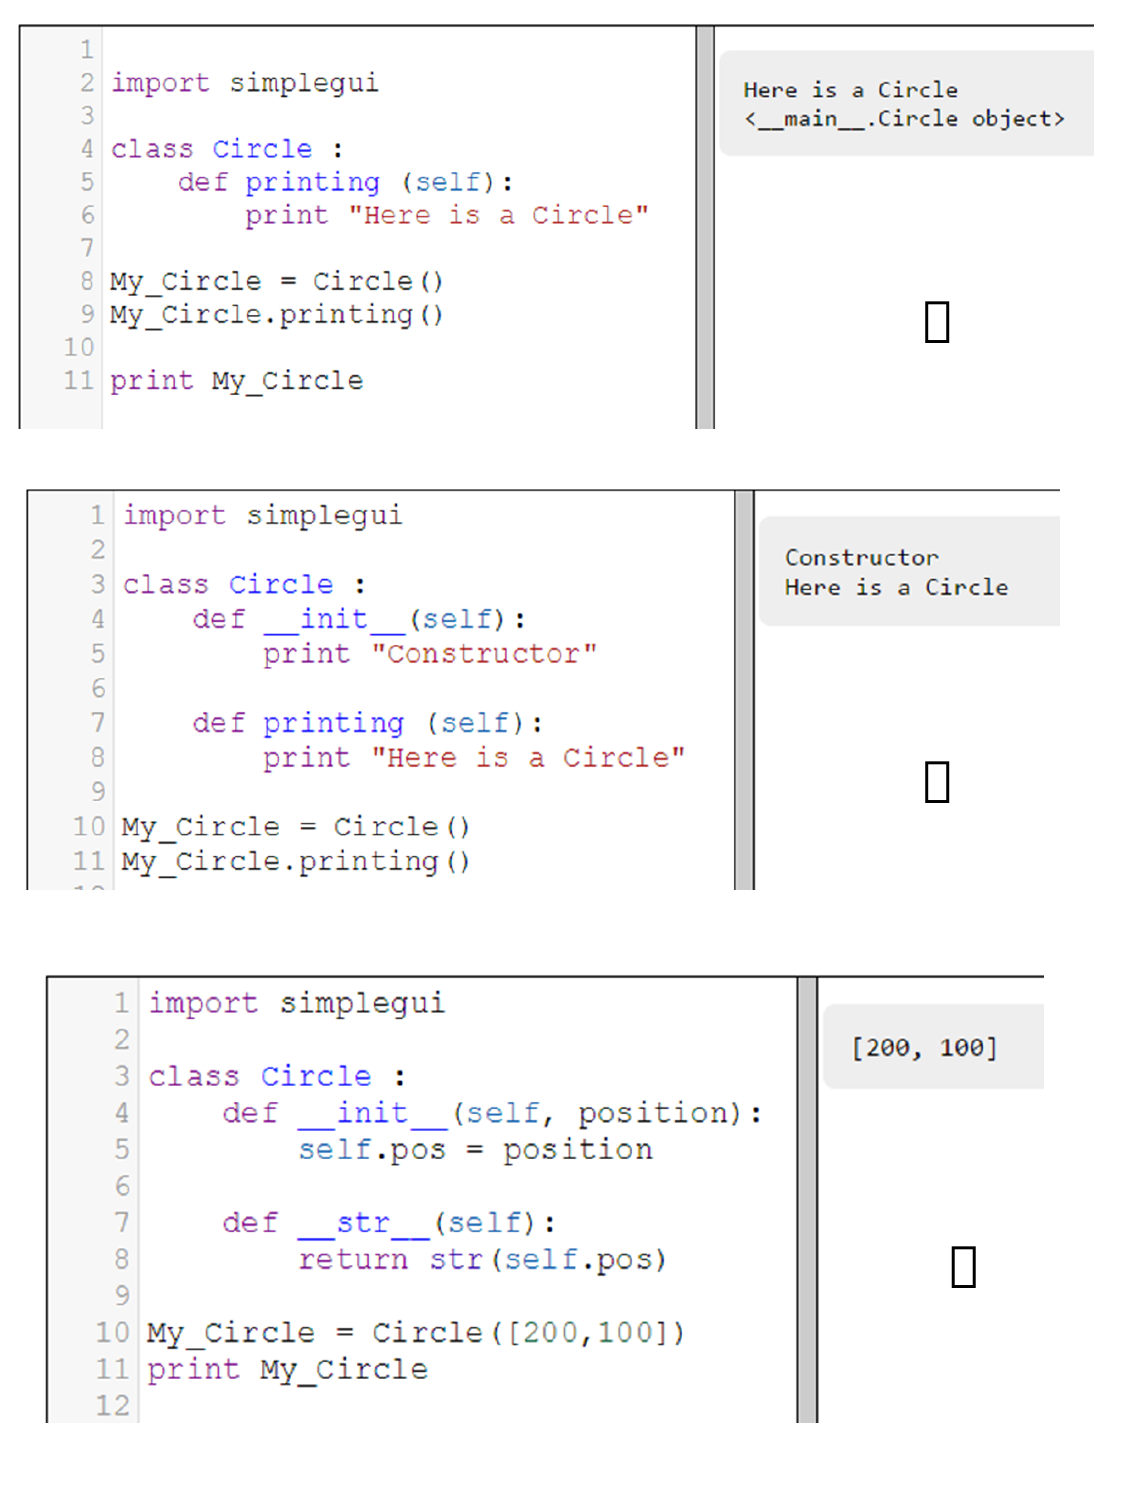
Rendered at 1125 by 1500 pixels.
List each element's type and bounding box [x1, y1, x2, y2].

picture [14, 14, 1095, 429]
picture [33, 962, 1045, 1424]
picture [18, 477, 1061, 890]
